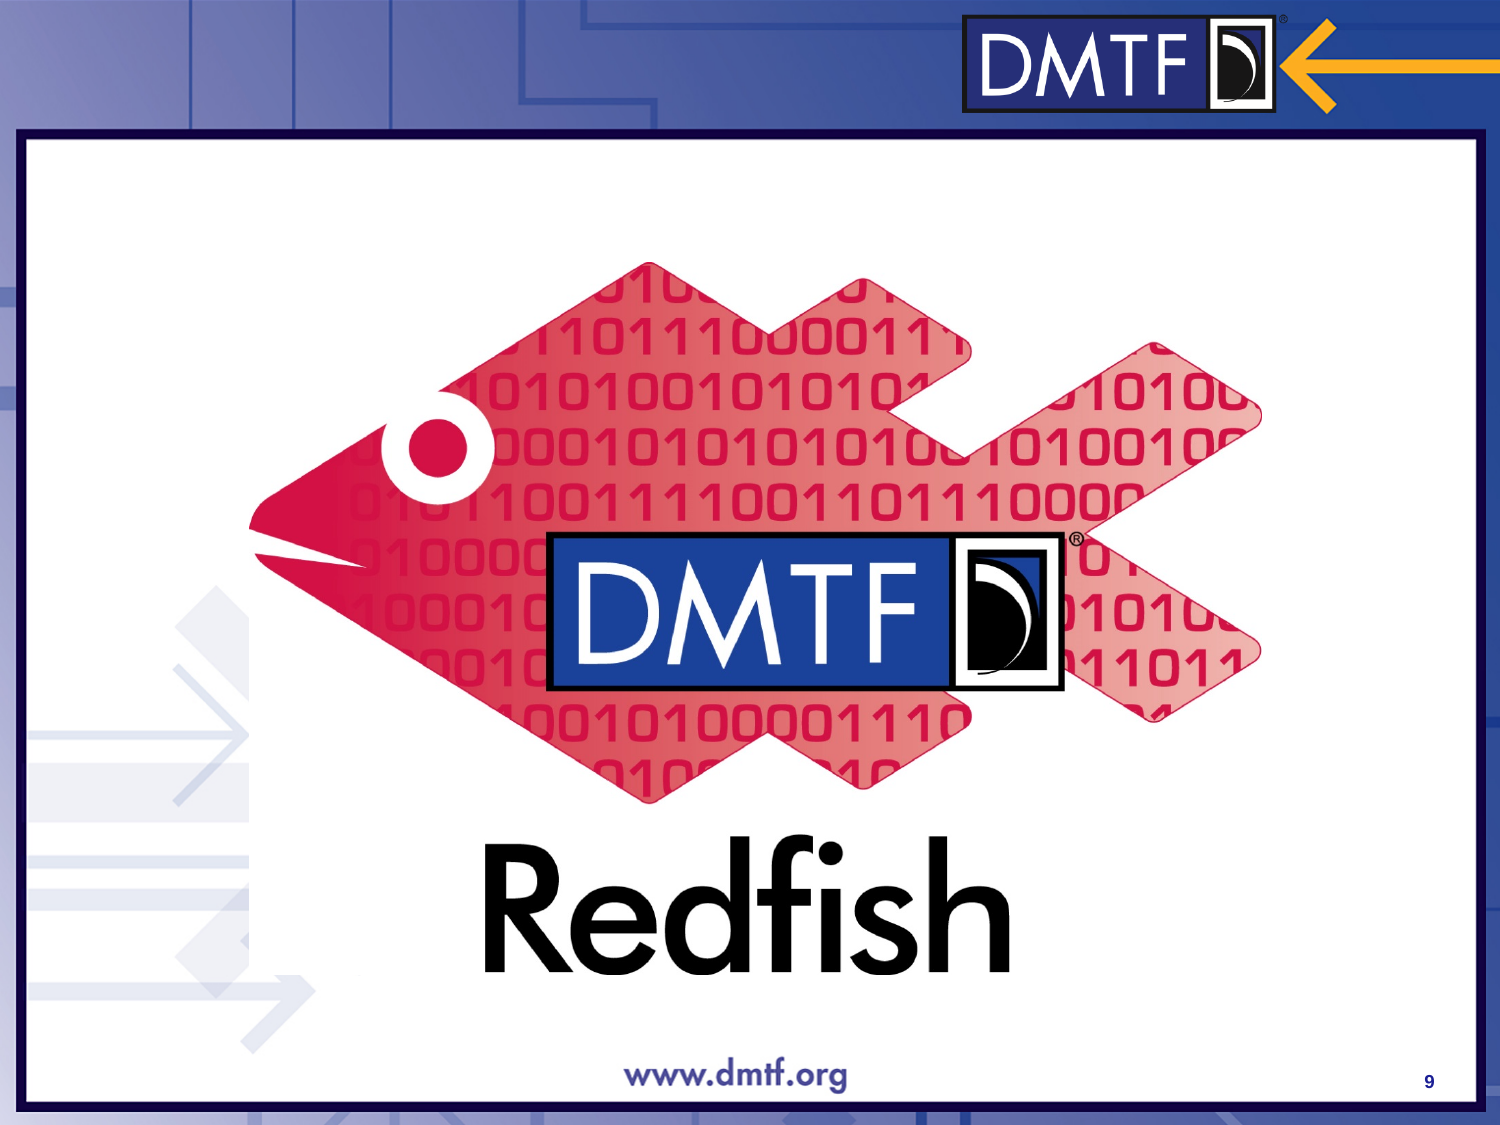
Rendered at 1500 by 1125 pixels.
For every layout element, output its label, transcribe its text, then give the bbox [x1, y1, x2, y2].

slide_number 9 [1149, 1062, 1451, 1101]
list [249, 262, 1262, 976]
picture [0, 0, 1500, 1125]
